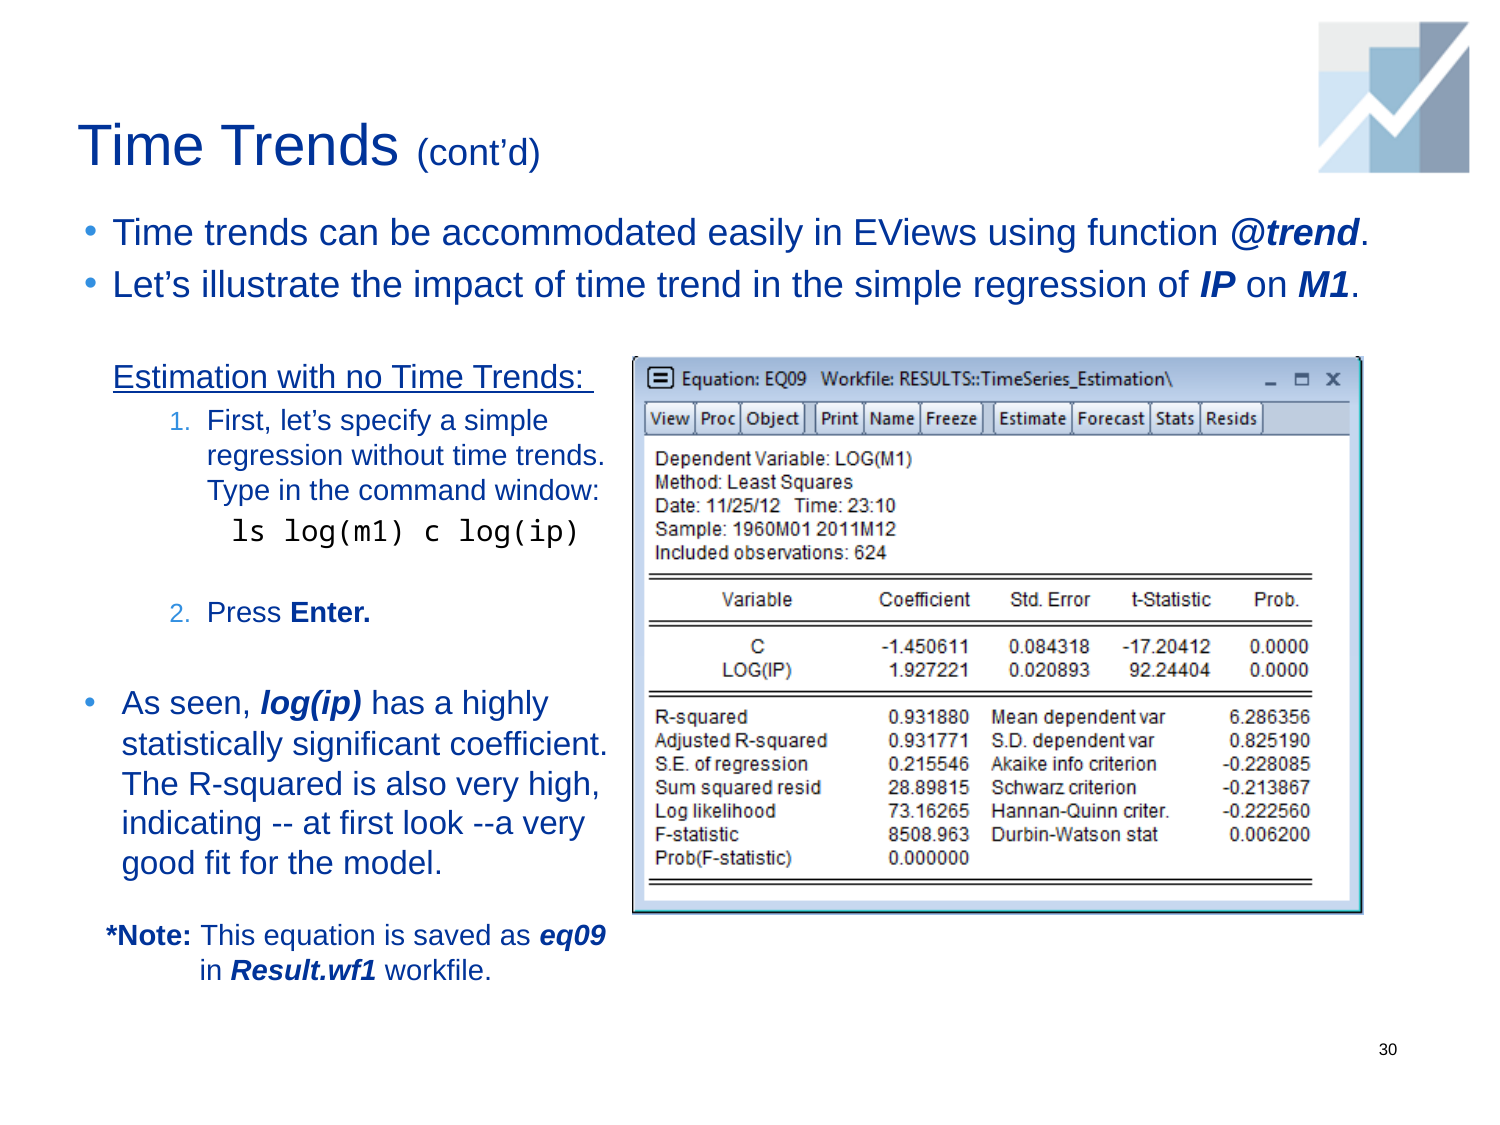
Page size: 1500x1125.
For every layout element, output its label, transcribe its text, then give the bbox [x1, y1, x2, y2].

text_box Time trends can be accommodated easily in EViews using function @trend. Let’s illustrate the impact of time trend in the simple regression of IP on M1. [69, 200, 1431, 328]
picture [1300, 11, 1479, 181]
text_box *Note: This equation is saved as eq09 in Result.wf1 workfile. [91, 908, 633, 992]
text_box Estimation with no Time Trends: First, let’s specify a simple regression without time trends. Type in the command window: ls log(m1) c log(ip) Press Enter. As seen, log(ip) has a highly statistically significant coefficient. The R-squared is also very high, indicating -- at first look --a very good fit for the model. [69, 328, 677, 915]
slide_number 30 [1262, 1015, 1413, 1067]
picture [632, 356, 1365, 915]
title Time Trends (cont’d) [62, 0, 1297, 185]
